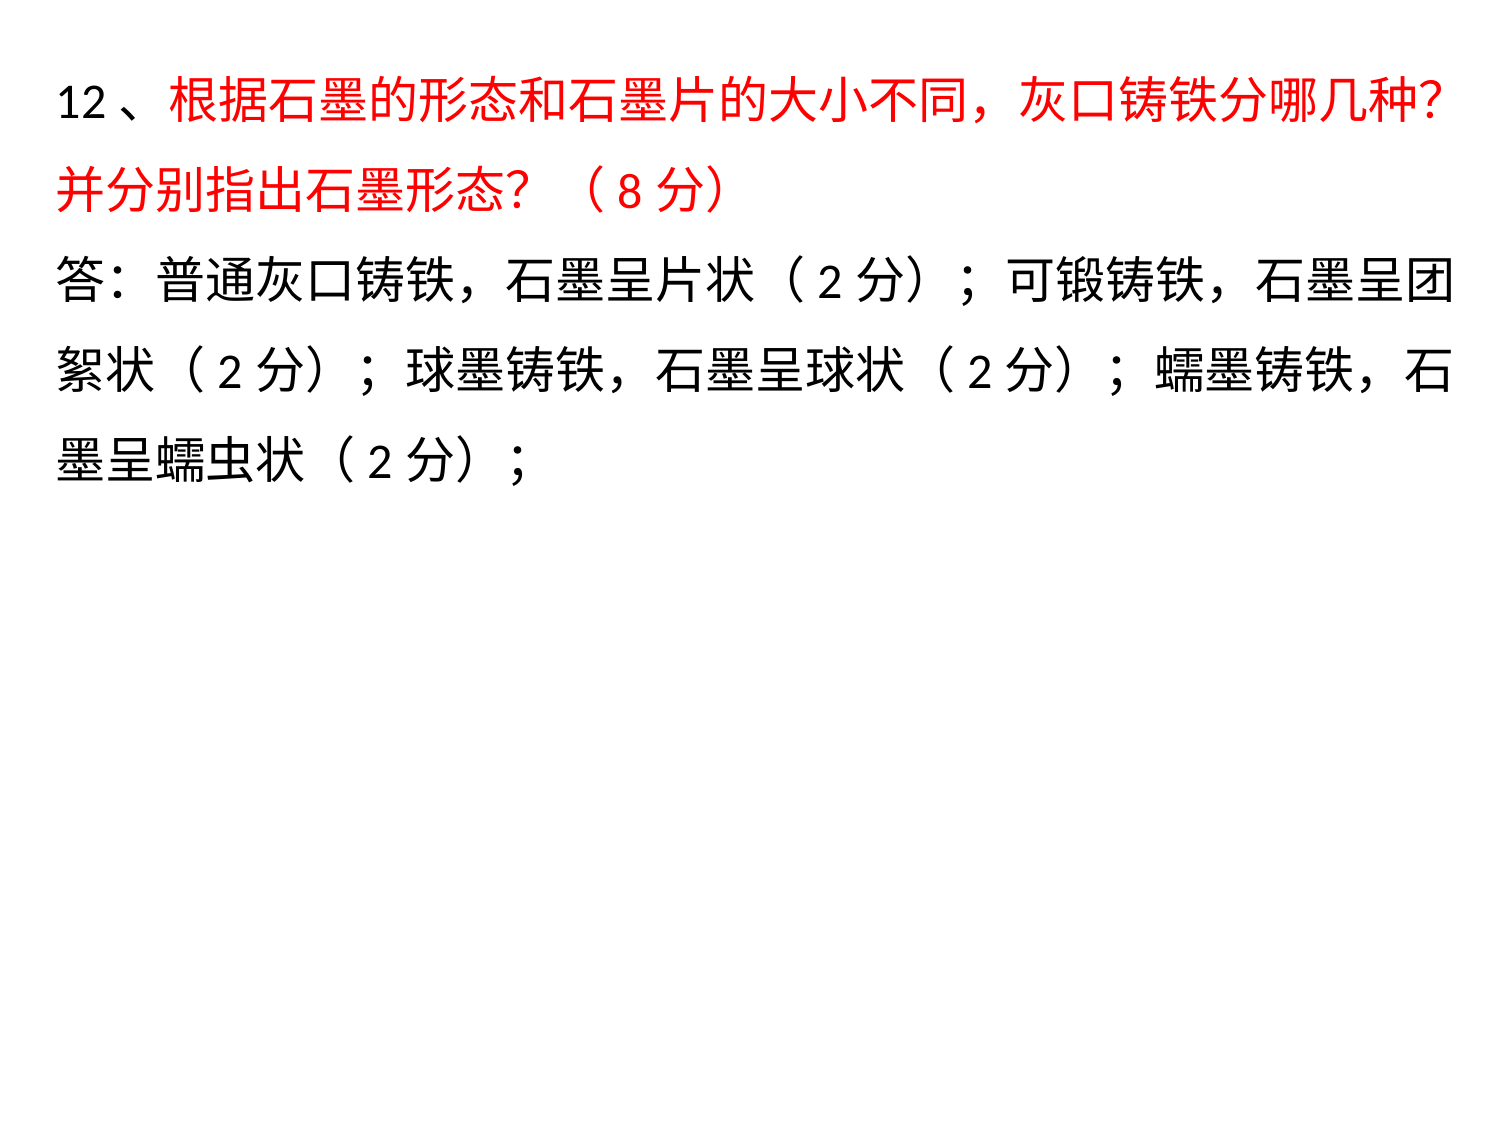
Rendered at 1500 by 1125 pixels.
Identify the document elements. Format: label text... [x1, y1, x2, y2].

text_box 12、根据石墨的形态和石墨片的大小不同，灰口铸铁分哪几种？并分别指出石墨形态？（8分） 答：普通灰口铸铁，石墨呈片状（2分）；可锻铸铁，石墨呈团絮状（2分）；球墨铸铁，石墨呈球状（2分）；蠕墨铸铁，石墨呈蠕虫状（2分）； [41, 30, 1471, 541]
